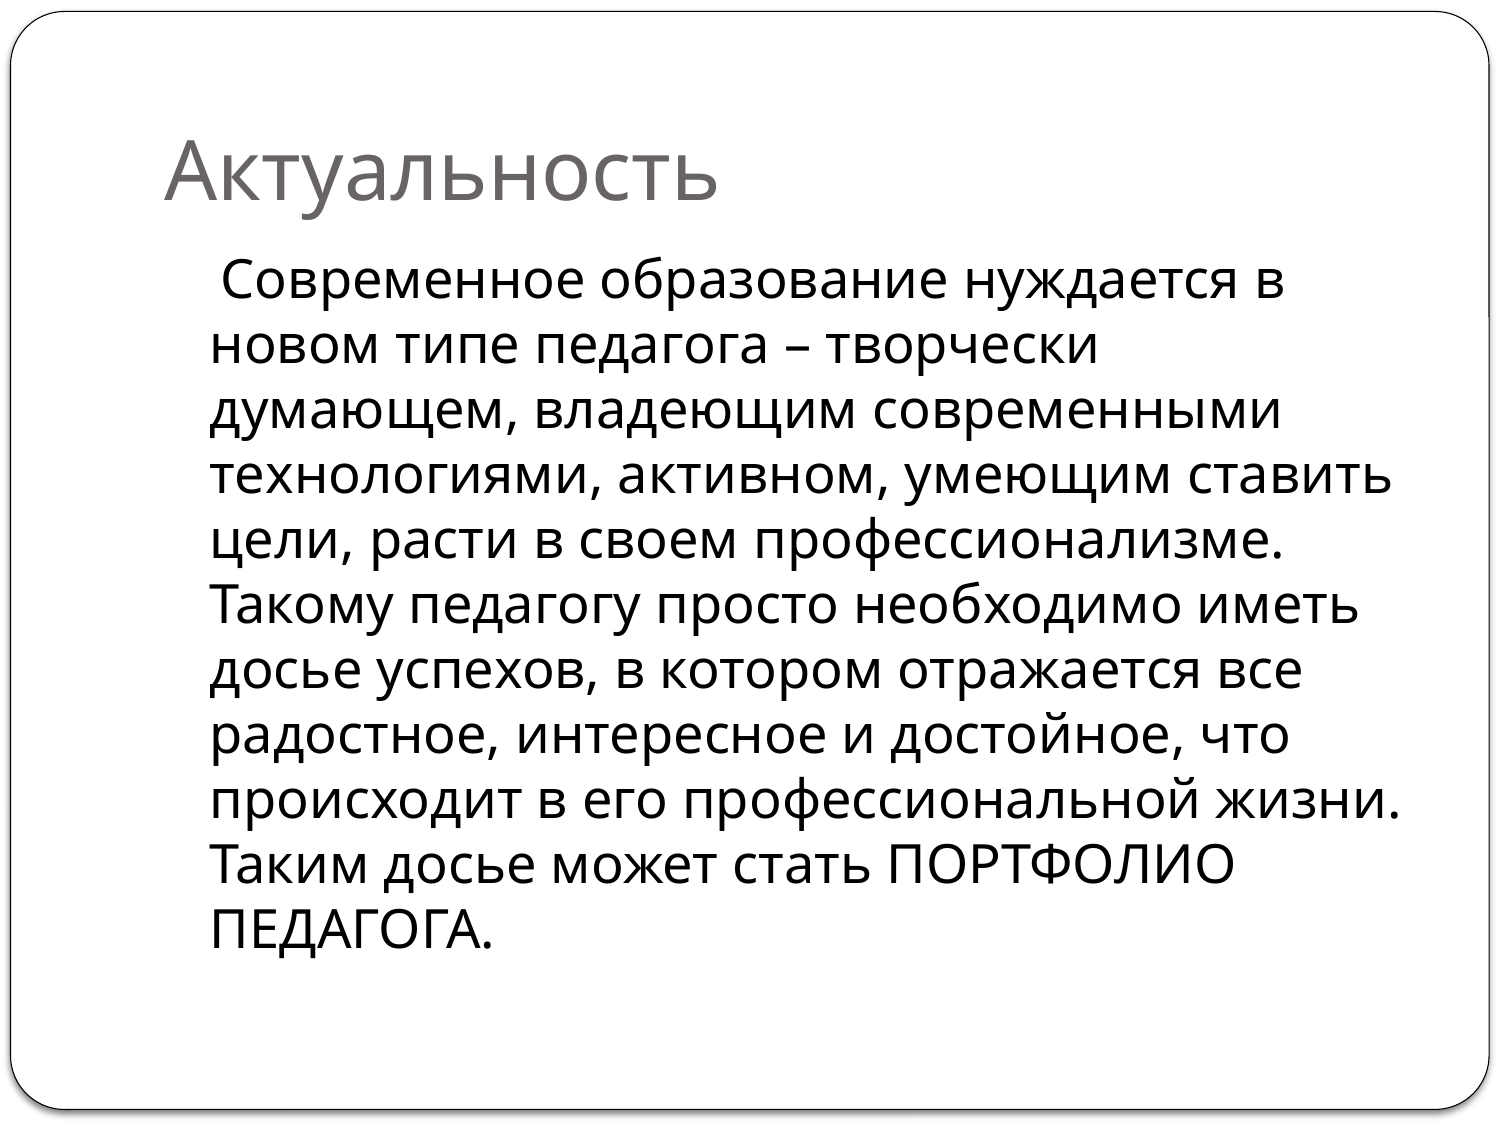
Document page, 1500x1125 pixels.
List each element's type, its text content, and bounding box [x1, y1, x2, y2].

title Актуальность [150, 45, 1425, 233]
list Современное образование нуждается в новом типе педагога – творчески думающем, владеющим современными технологиями, активном, умеющим ставить цели, расти в своем профессионализме. Такому педагогу просто необходимо иметь досье успехов, в котором отражается все радостное, интересное и достойное, что происходит в его профессиональной жизни. Таким досье может стать ПОРТФОЛИО ПЕДАГОГА. [150, 237, 1425, 988]
